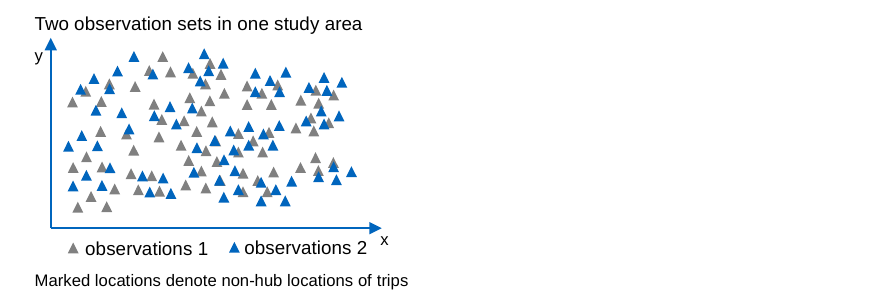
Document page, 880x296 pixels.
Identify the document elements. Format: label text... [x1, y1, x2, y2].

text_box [19, 37, 502, 268]
text_box Marked locations denote non-hub locations of trips [19, 268, 425, 296]
text_box Two observation sets in one study area [19, 4, 430, 37]
